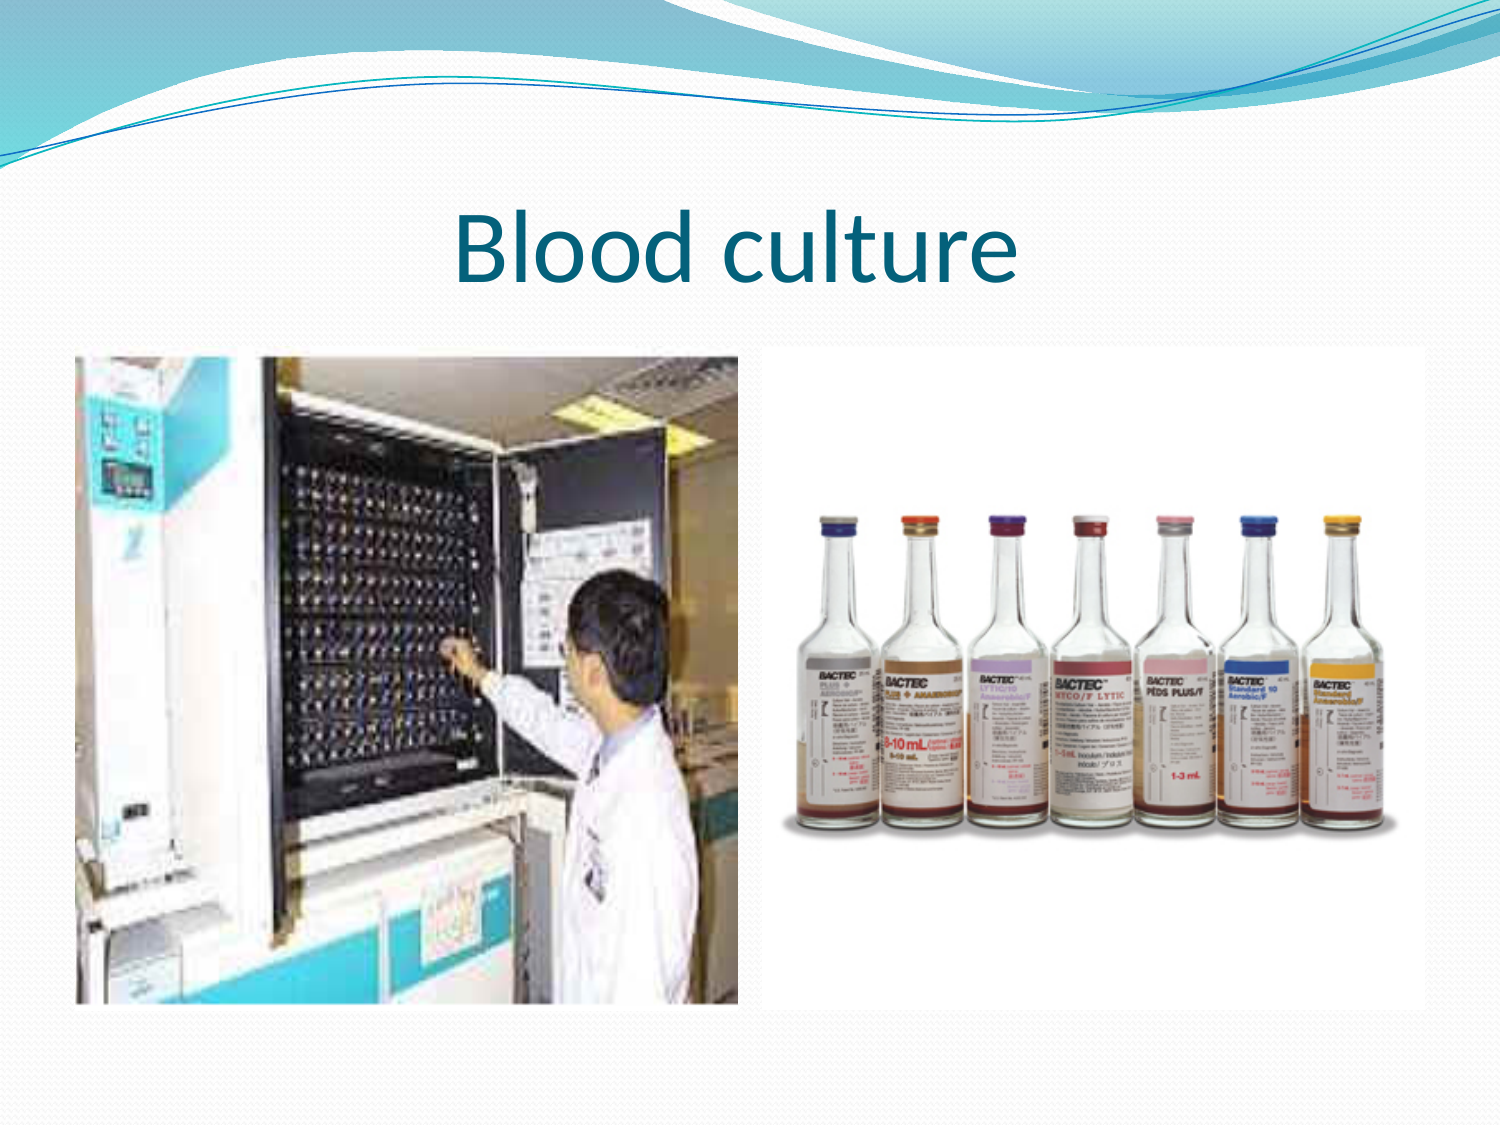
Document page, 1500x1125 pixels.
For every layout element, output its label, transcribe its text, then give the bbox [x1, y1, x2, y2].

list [762, 347, 1426, 1011]
title Blood culture [75, 115, 1425, 303]
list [74, 346, 738, 1012]
